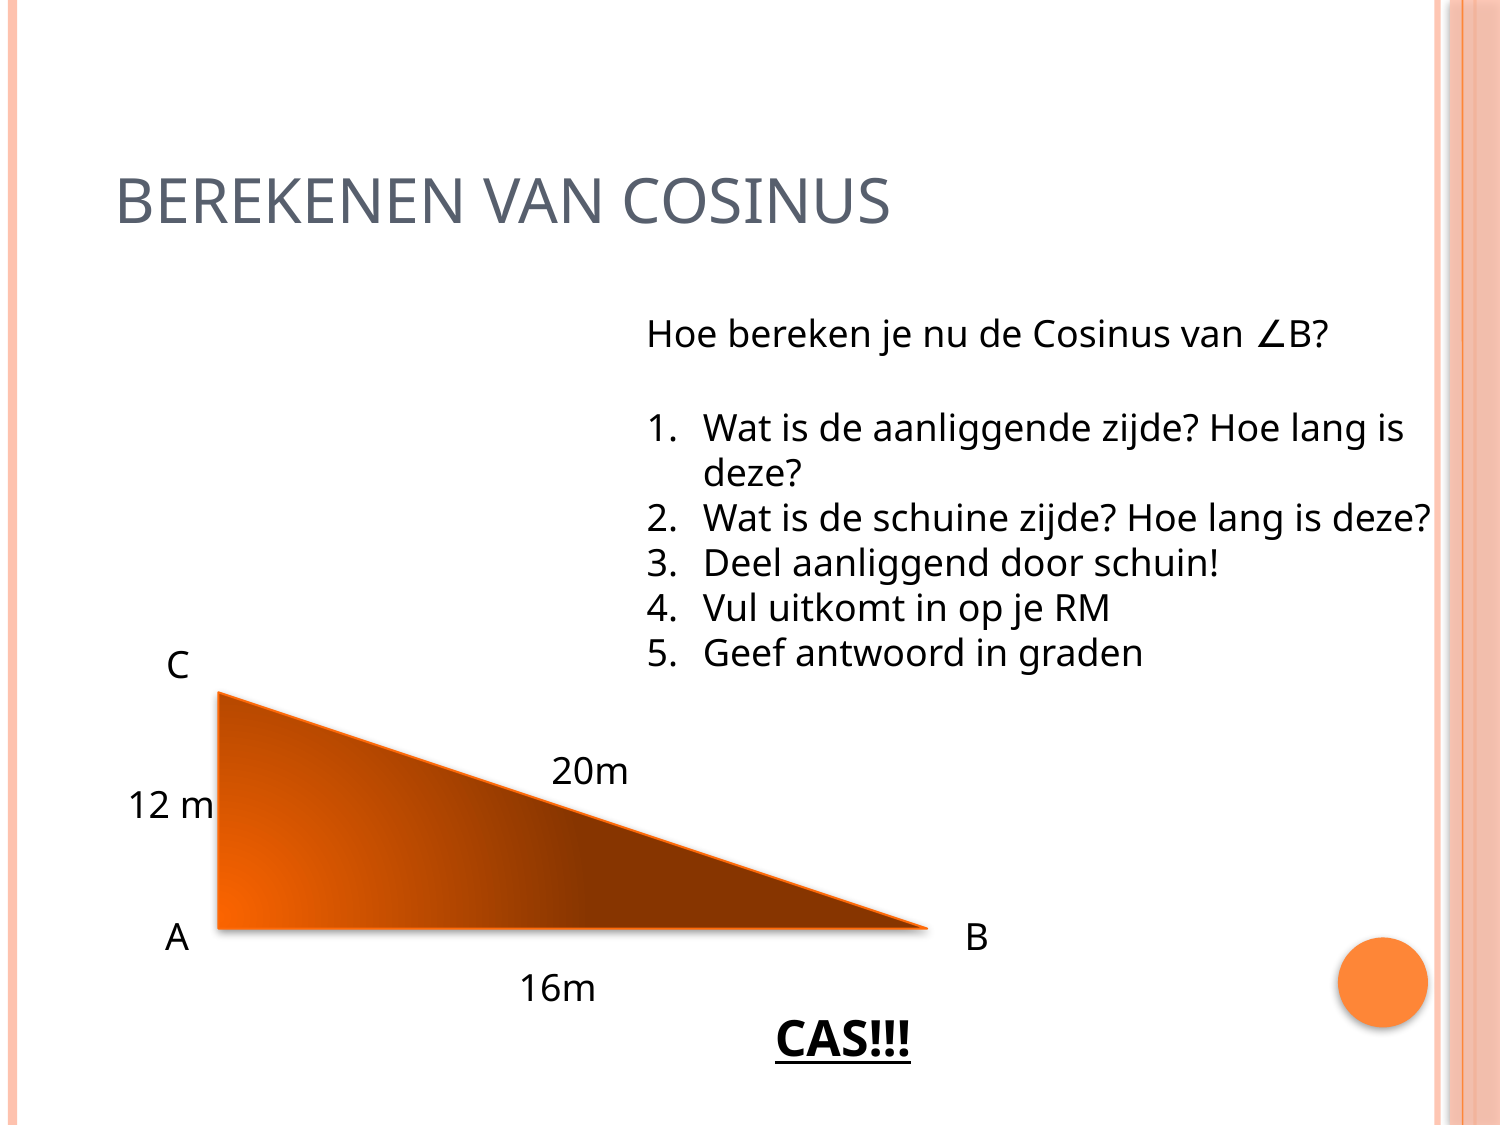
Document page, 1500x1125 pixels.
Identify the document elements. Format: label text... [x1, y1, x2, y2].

text_box Wat is de aanliggende zijde? Hoe lang is deze? Wat is de schuine zijde? Hoe lang is deze? Deel aanliggend door schuin! Vul uitkomt in op je RM Geef antwoord in graden [631, 397, 1483, 682]
text_box C [151, 633, 205, 694]
text_box 16m [503, 956, 612, 1017]
text_box 12 m [112, 773, 230, 834]
text_box [217, 691, 929, 930]
text_box B [949, 905, 1004, 965]
text_box CAS!!! [760, 999, 927, 1075]
text_box 20m [536, 739, 645, 800]
text_box A [150, 905, 205, 965]
title Berekenen van Cosinus [100, 101, 1463, 244]
text_box Hoe bereken je nu de Cosinus van ∠B? [631, 302, 1354, 363]
